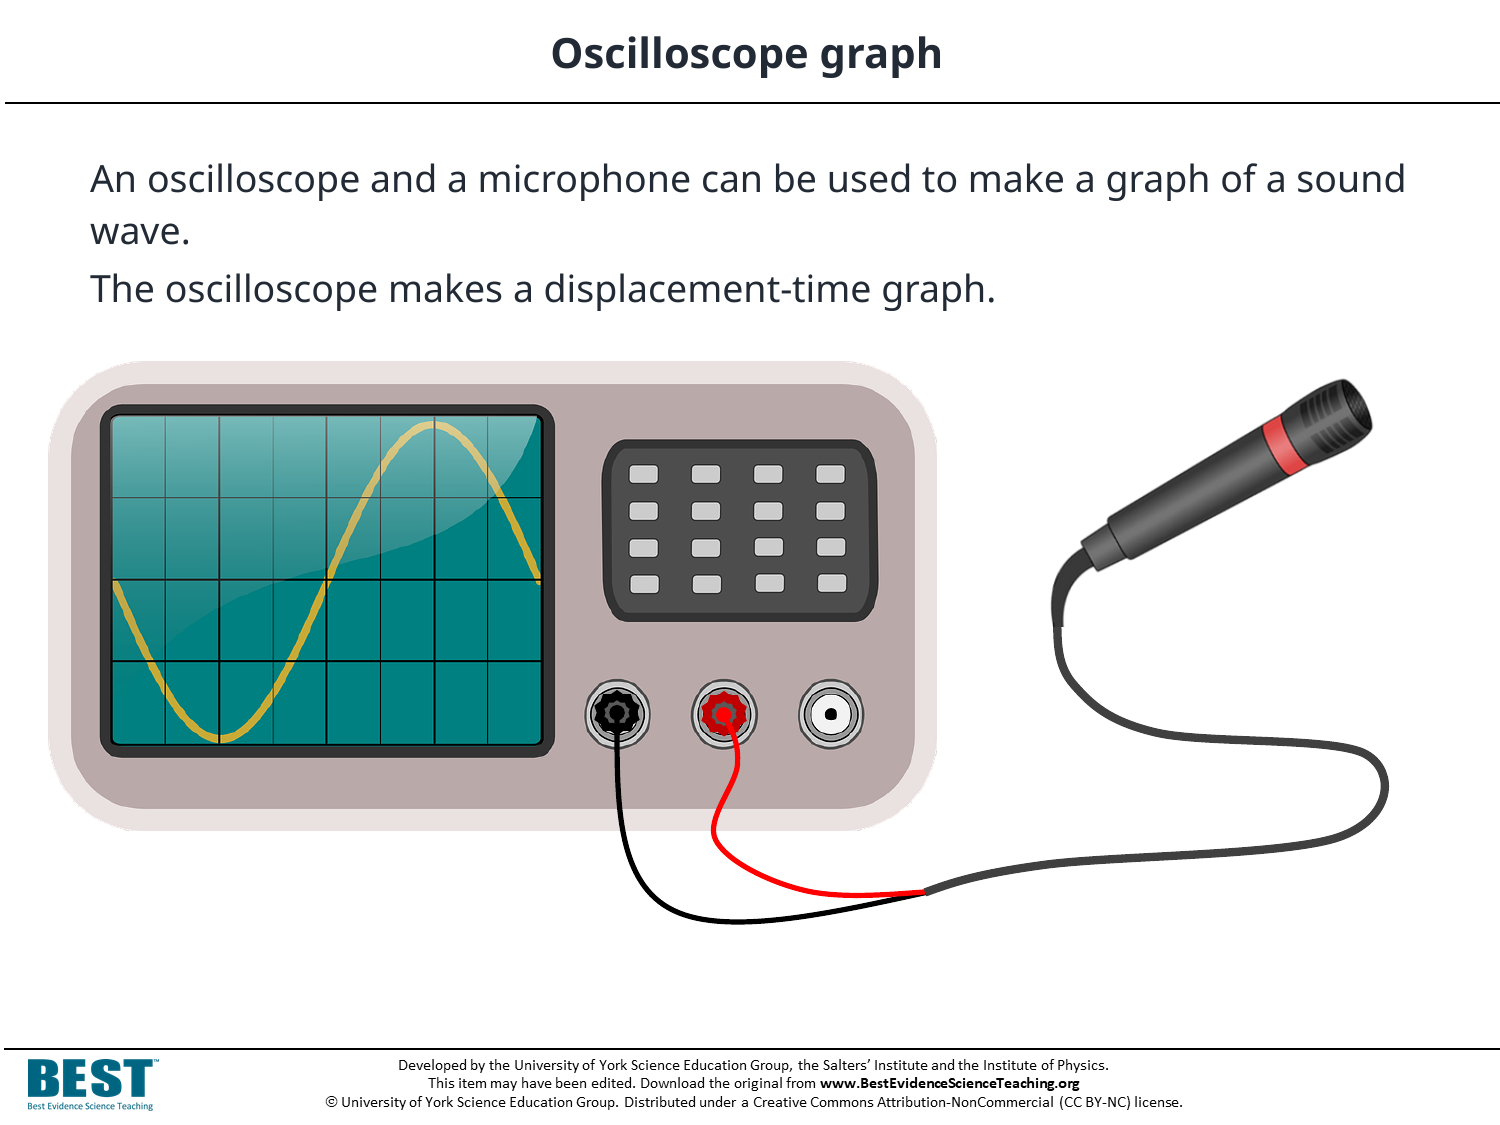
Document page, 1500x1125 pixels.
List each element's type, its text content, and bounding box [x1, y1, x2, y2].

picture [4, 102, 1500, 1121]
text_box Oscilloscope graph [23, 4, 1471, 99]
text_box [48, 301, 1500, 923]
